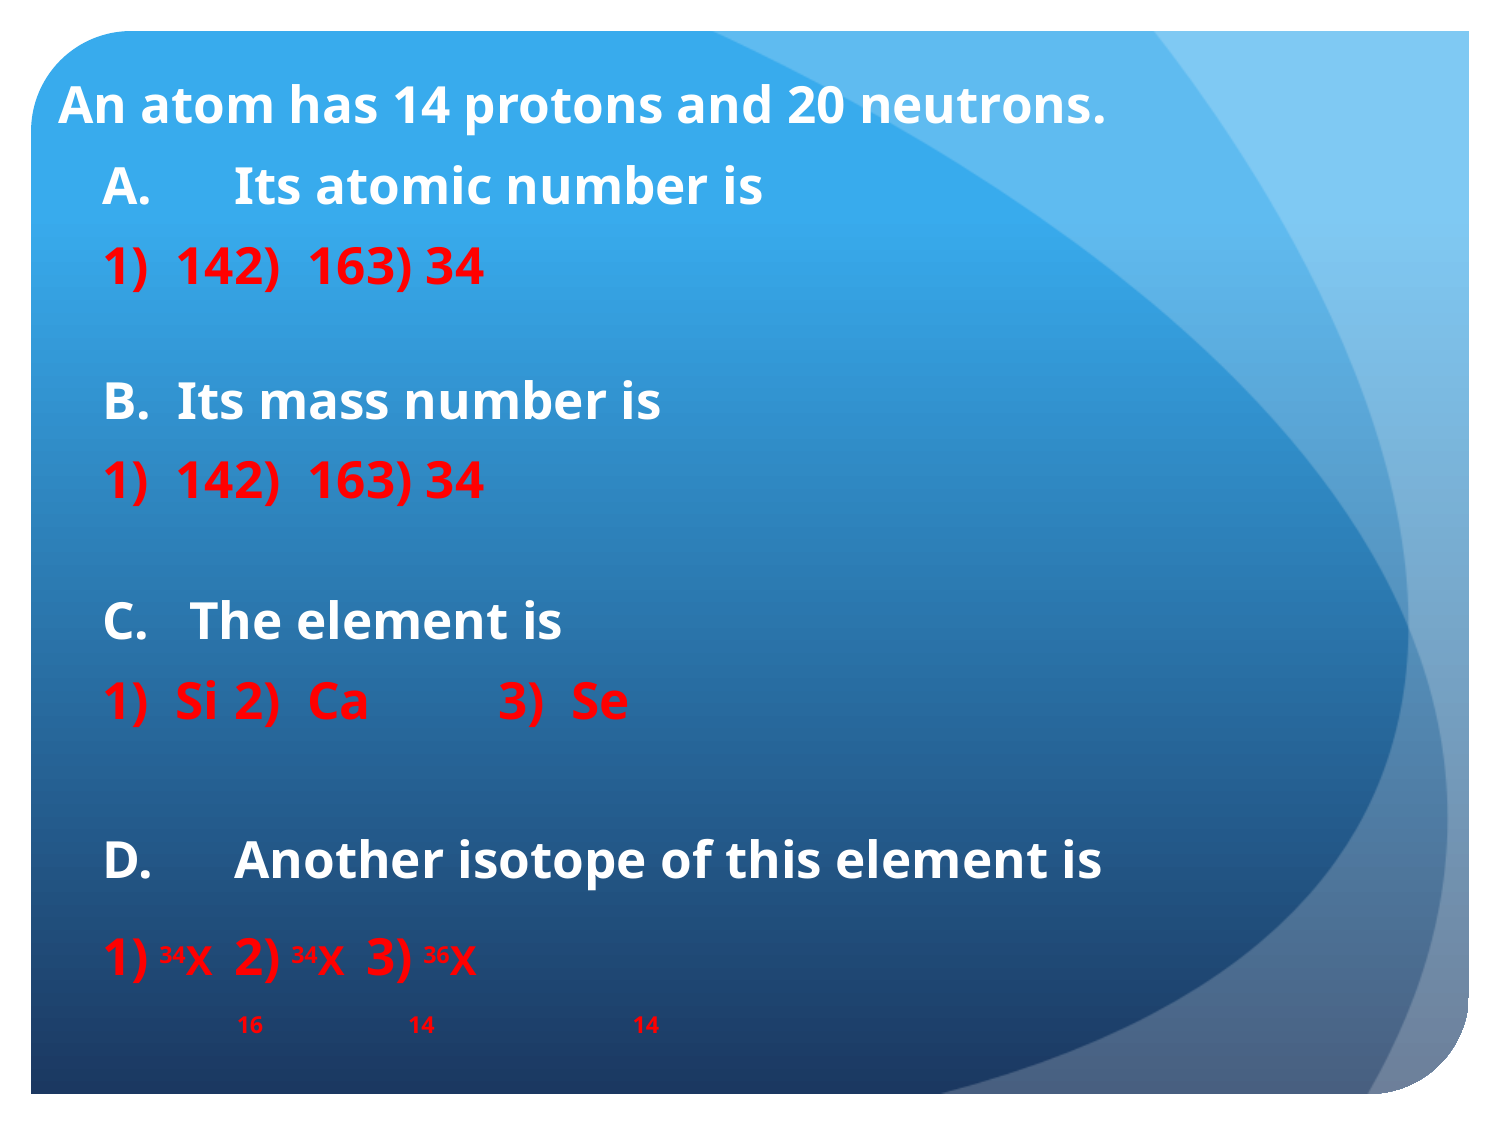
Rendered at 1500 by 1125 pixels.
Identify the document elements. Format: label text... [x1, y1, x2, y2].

list An atom has 14 protons and 20 neutrons. A. Its atomic number is 1) 14 2) 16 3) 34 B. Its mass number is 1) 14 2) 16 3) 34 C. The element is 1) Si 2) Ca 3) Se D. Another isotope of this element is 1) 34X 2) 34X 3) 36X 16 14 14 [43, 64, 1453, 1064]
picture [24, 30, 1473, 1094]
